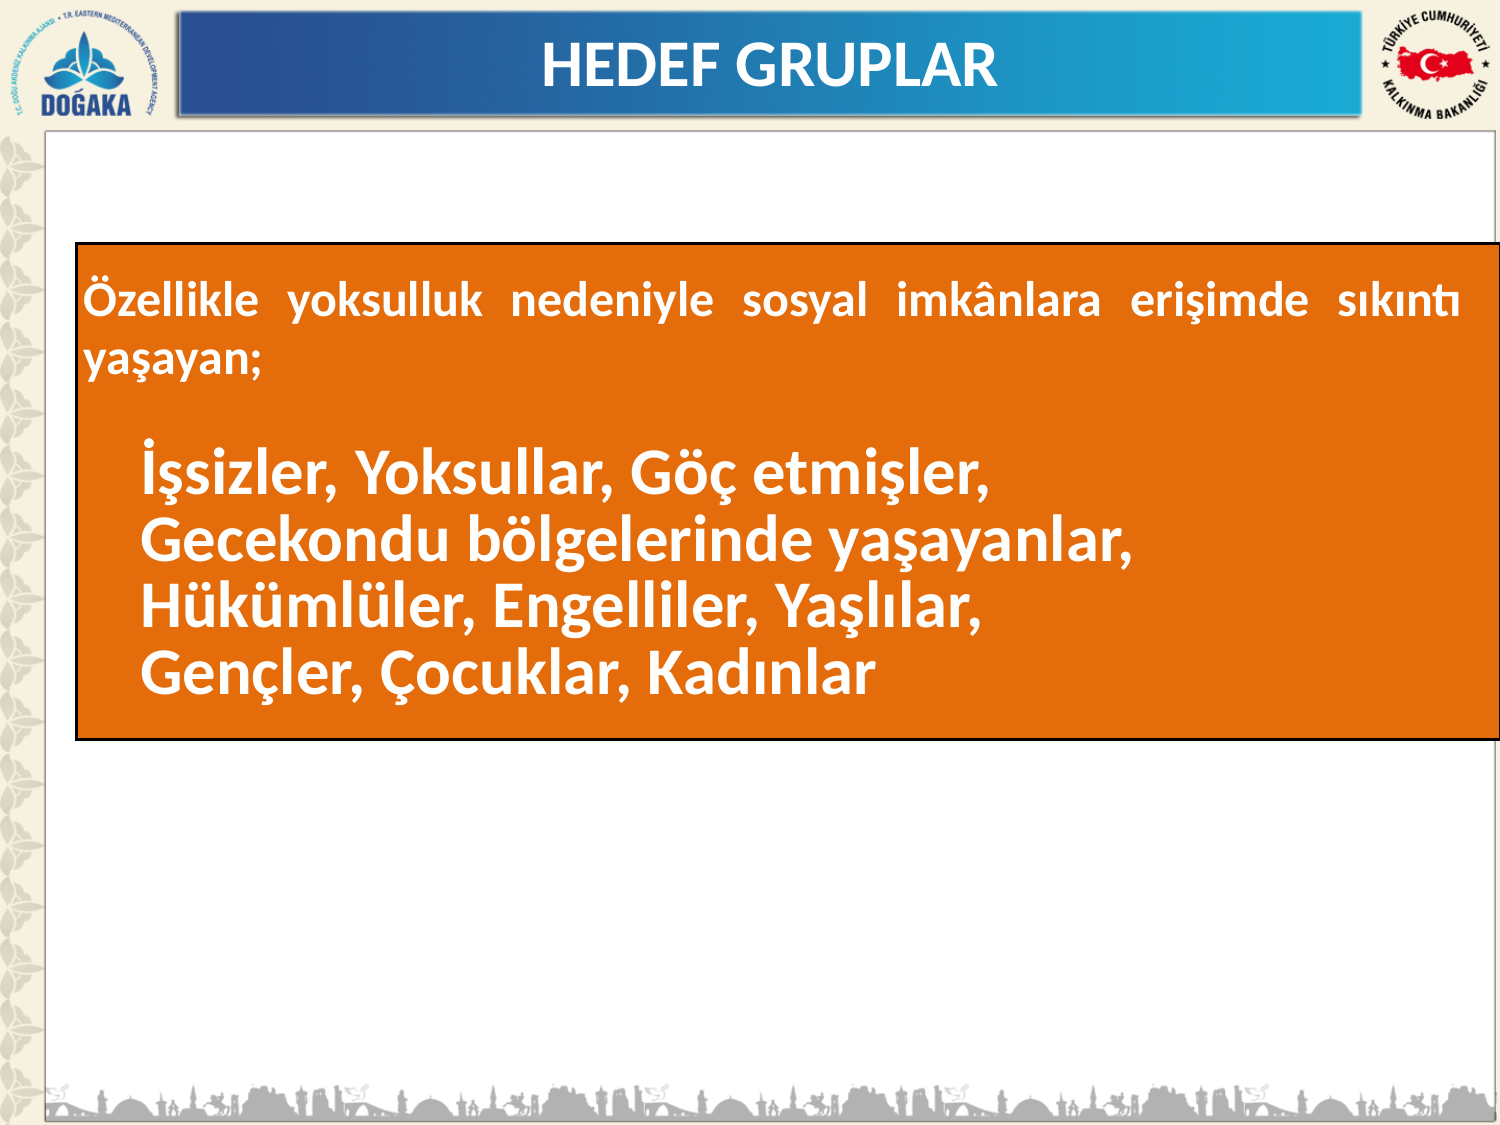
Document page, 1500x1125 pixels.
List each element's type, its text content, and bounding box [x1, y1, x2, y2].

text_box HEDEF GRUPLAR [218, 0, 1353, 108]
table_header Özellikle yoksulluk nedeniyle sosyal imkânlara erişimde sıkıntı yaşayan; İşsizler, Yoksullar, Göç etmişler, Gecekondu bölgelerinde yaşayanlar, Hükümlüler, Engelliler, Yaşlılar, Gençler, Çocuklar, Kadınlar [78, 245, 1499, 738]
picture [0, 0, 1500, 1125]
